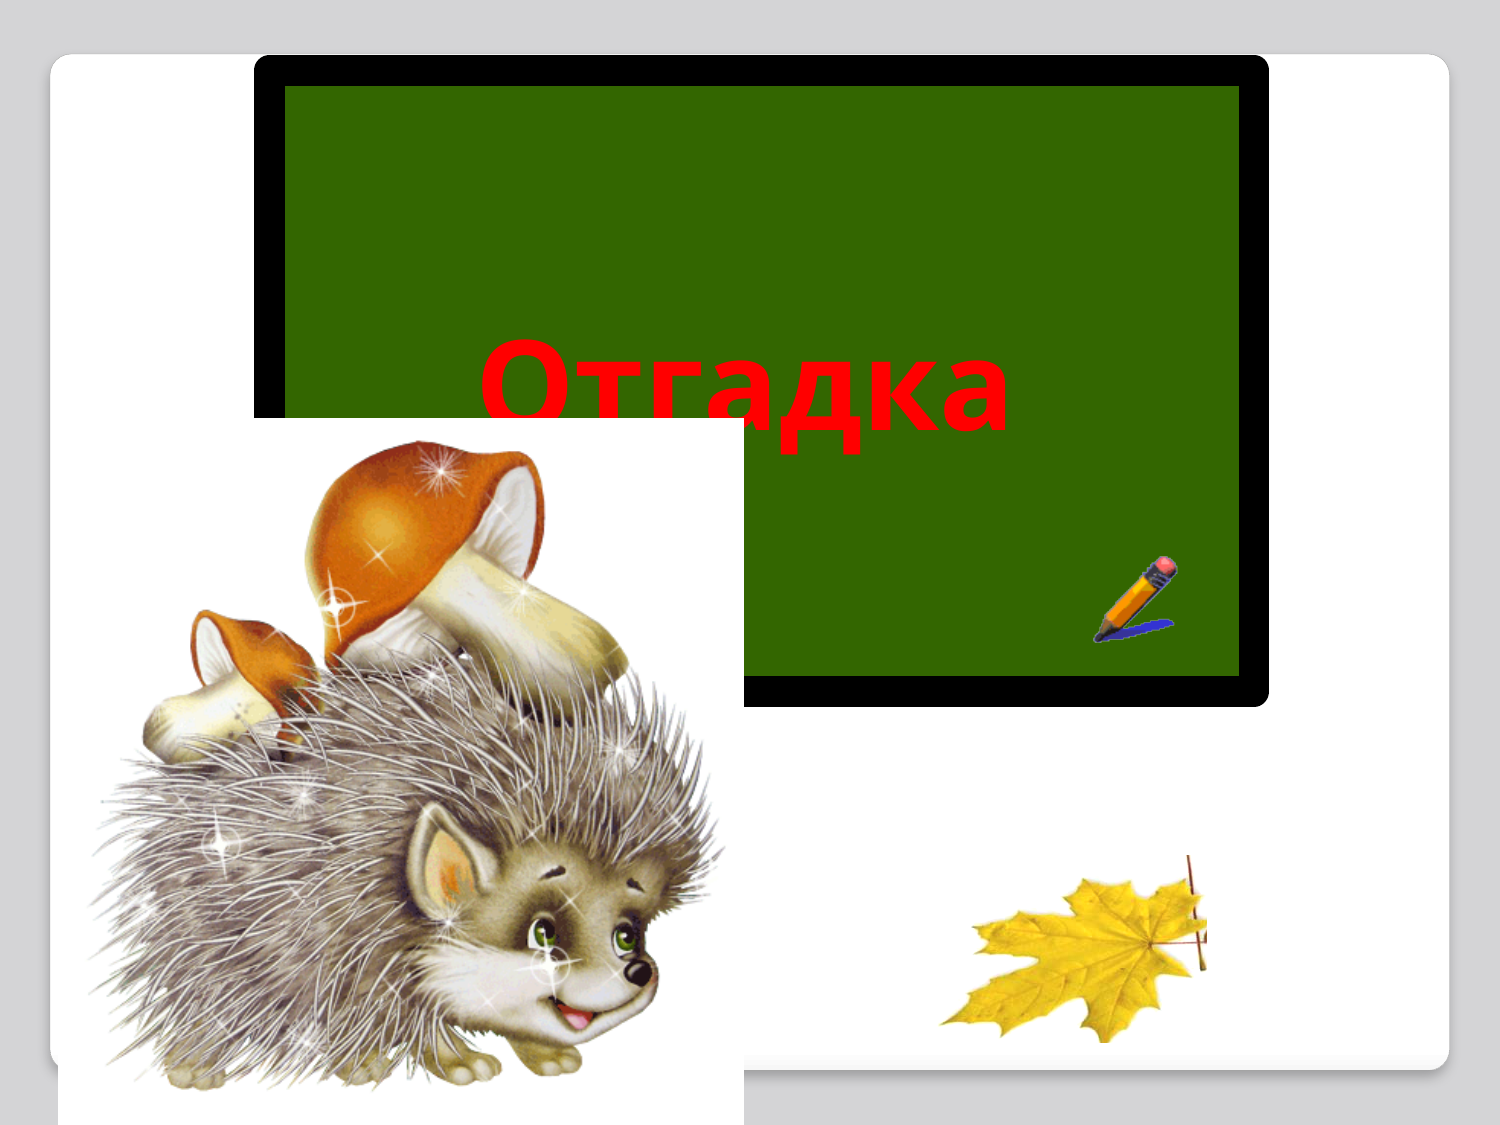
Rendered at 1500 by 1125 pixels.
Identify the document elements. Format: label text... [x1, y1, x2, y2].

picture [937, 855, 1208, 1044]
picture [58, 417, 745, 1125]
picture [1089, 527, 1231, 669]
text_box Отгадка [266, 67, 1257, 695]
